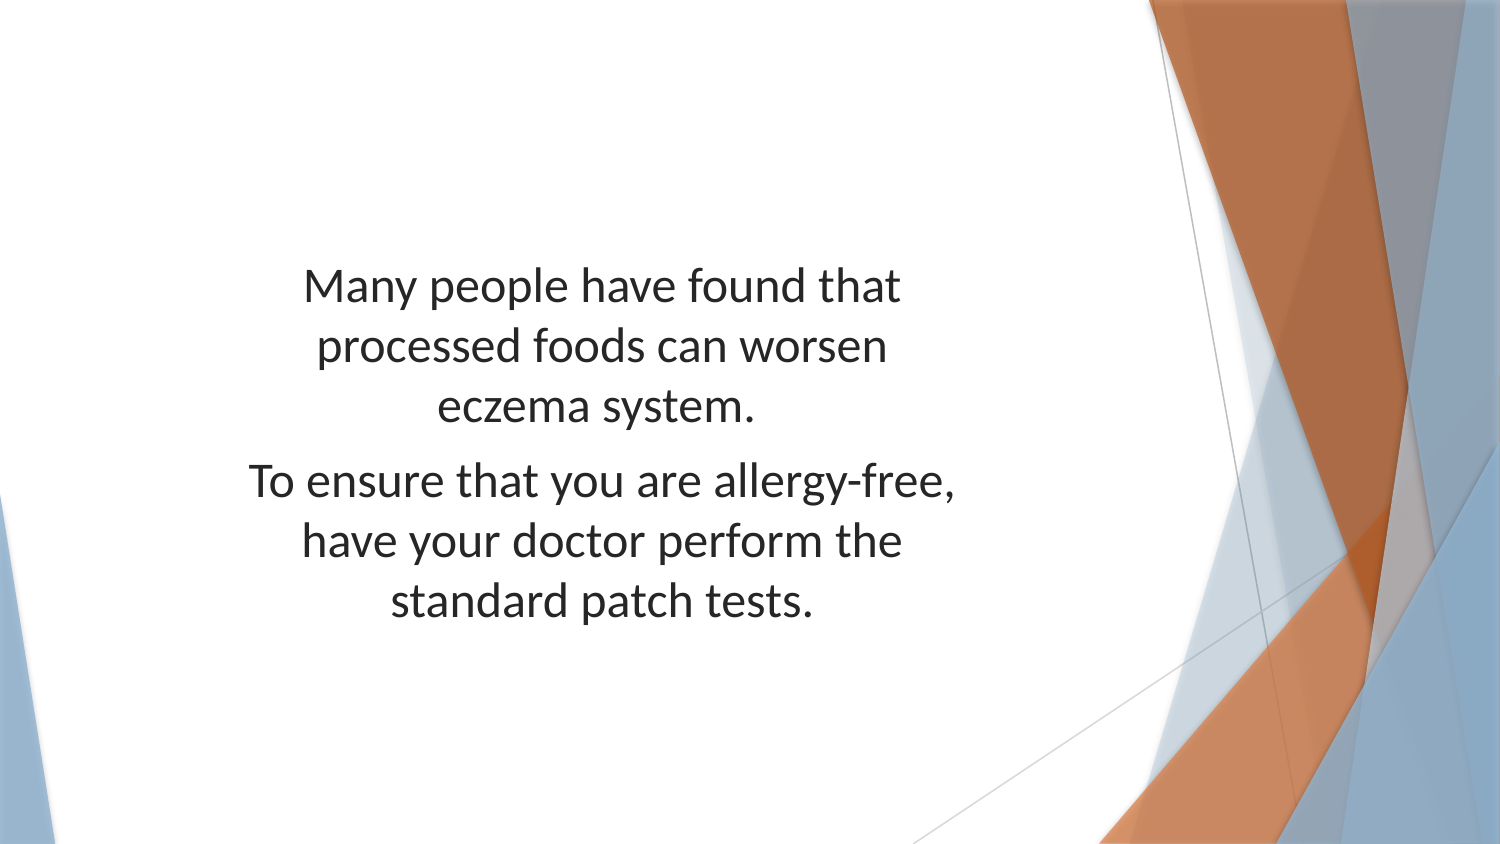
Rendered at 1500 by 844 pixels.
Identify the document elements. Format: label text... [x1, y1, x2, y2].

list Many people have found that processed foods can worsen eczema system. To ensure that you are allergy-free, have your doctor perform the standard patch tests. [230, 244, 975, 623]
